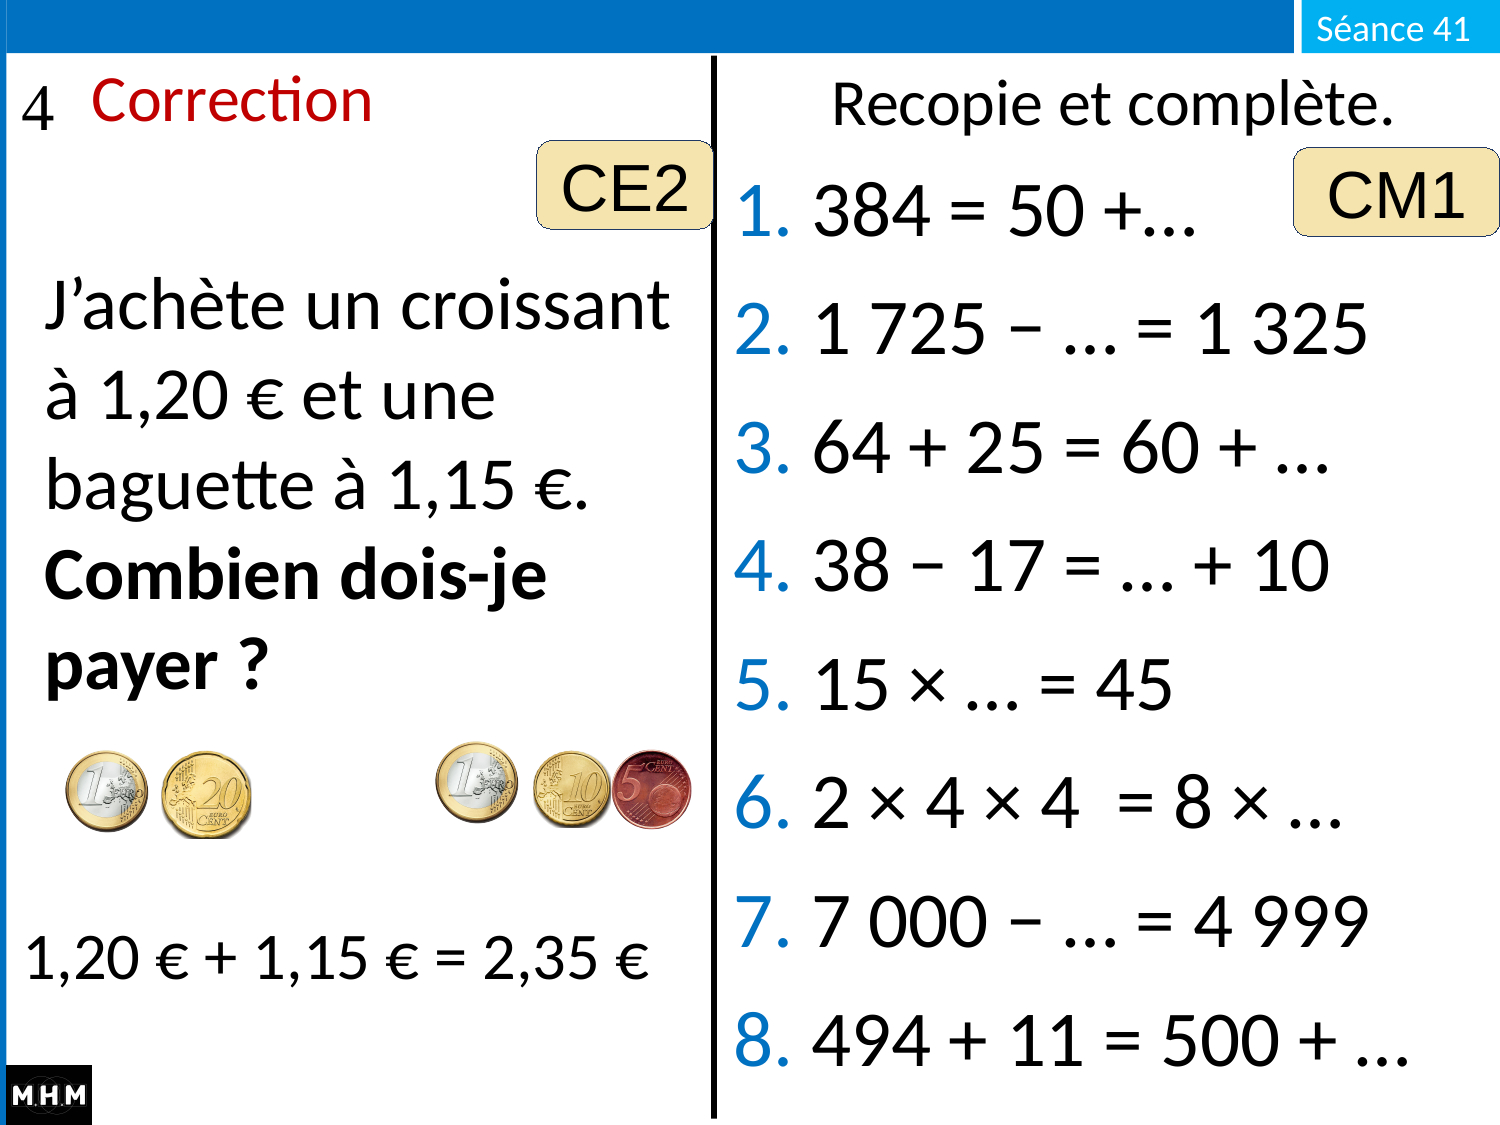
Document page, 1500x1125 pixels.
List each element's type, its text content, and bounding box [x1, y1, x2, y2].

text_box 1,20 € + 1,15 € = 2,35 € [8, 905, 705, 1000]
picture [435, 741, 519, 825]
picture [161, 750, 252, 840]
picture [65, 750, 149, 834]
title Correction [77, 57, 714, 144]
picture [6, 1065, 92, 1125]
text_box Recopie et complète. [816, 60, 1497, 147]
title Correction [715, 57, 1470, 144]
picture [533, 747, 692, 831]
text_box 1. 384 = 50 +… 2. 1 725 − … = 1 325 3. 64 + 25 = 60 + … 4. 38 − 17 = … + 10 5. 15 × … = 45 6. 2 × 4 × 4 = 8 × … 7. 7 000 − … = 4 999 8. 494 + 11 = 500 + … [718, 124, 1500, 1091]
text_box CE2 [536, 140, 714, 230]
text_box CM1 [1293, 147, 1500, 237]
text_box J’achète un croissant à 1,20 € et une baguette à 1,15 €. Combien dois-je payer ? [29, 246, 709, 712]
